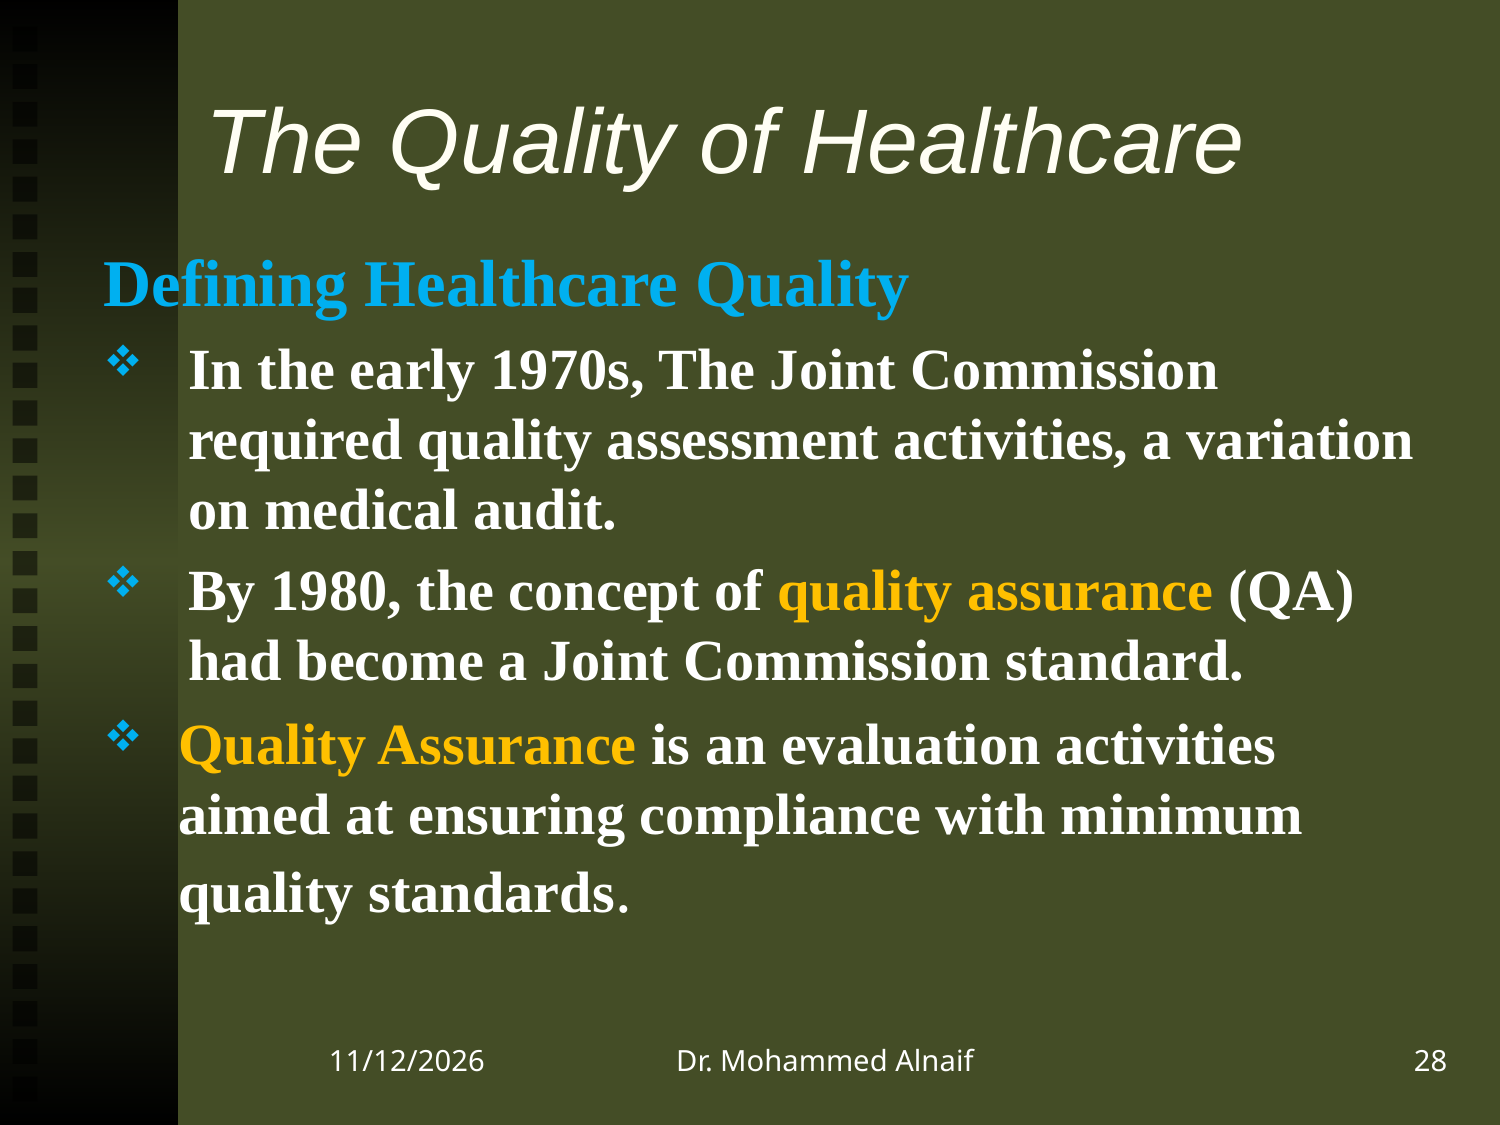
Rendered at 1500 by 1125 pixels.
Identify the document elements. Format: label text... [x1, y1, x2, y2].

slide_number 28 [1149, 1024, 1463, 1101]
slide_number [187, 1024, 501, 1101]
subtitle Defining Healthcare Quality In the early 1970s, The Joint Commission required quality assessment activities, a variation on medical audit. By 1980, the concept of quality assurance (QA) had become a Joint Commission standard. Quality Assurance is an evaluation activities aimed at ensuring compliance with minimum quality standards. [88, 231, 1448, 988]
title The Quality of Healthcare [88, 42, 1364, 231]
footer Dr. Mohammed Alnaif [587, 1024, 1063, 1101]
